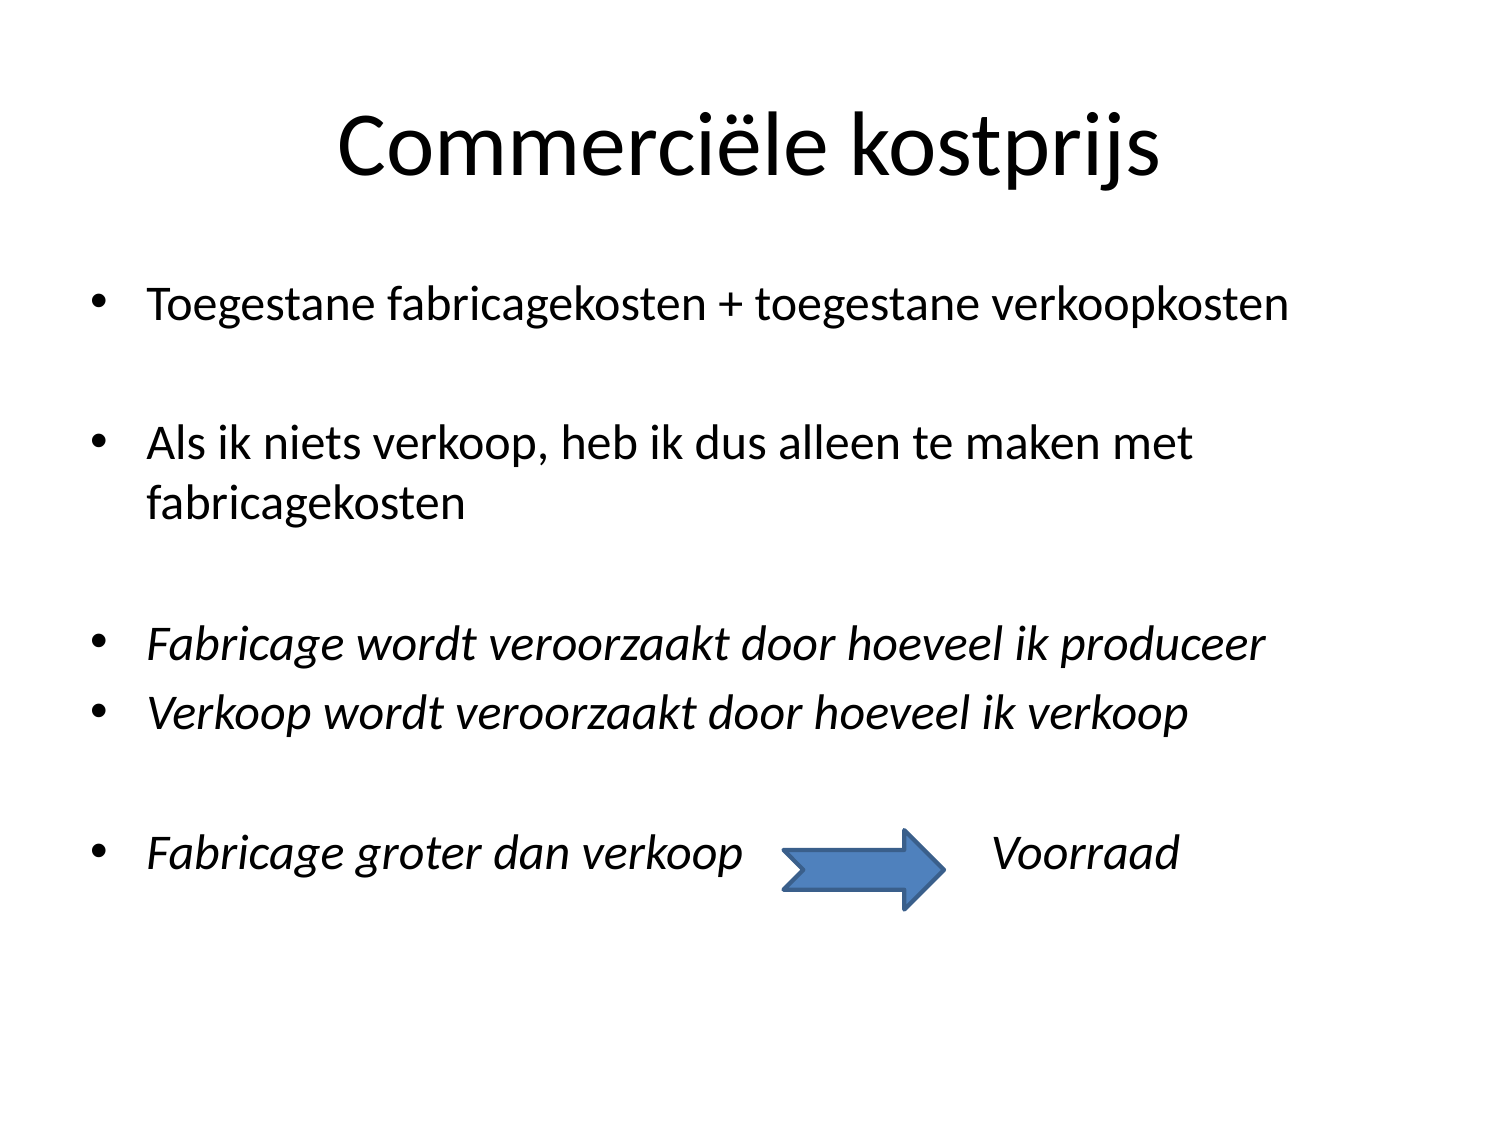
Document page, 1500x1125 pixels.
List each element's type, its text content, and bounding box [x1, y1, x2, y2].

title Commerciële kostprijs [75, 45, 1425, 233]
list Toegestane fabricagekosten + toegestane verkoopkosten Als ik niets verkoop, heb ik dus alleen te maken met fabricagekosten Fabricage wordt veroorzaakt door hoeveel ik produceer Verkoop wordt veroorzaakt door hoeveel ik verkoop Fabricage groter dan verkoop Voorraad [75, 262, 1425, 1005]
text_box [781, 828, 947, 912]
